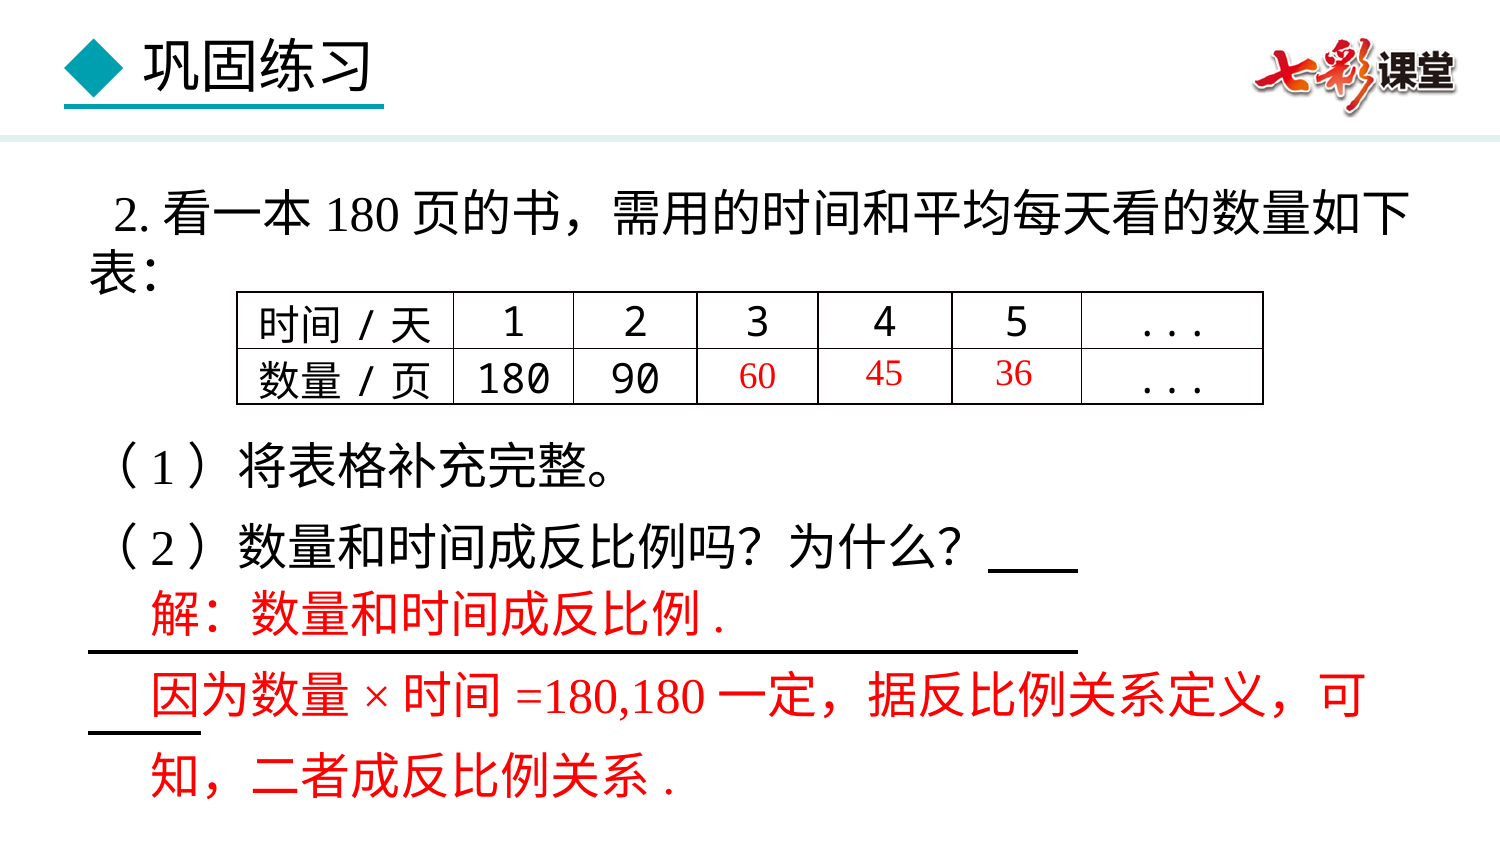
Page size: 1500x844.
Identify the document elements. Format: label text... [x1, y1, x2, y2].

table_header 2 [574, 293, 696, 348]
table_cell 180 [454, 349, 573, 403]
table_header 5 [953, 293, 1081, 348]
table_cell [953, 349, 1081, 403]
text_box 60 [723, 343, 833, 404]
table_header 时间/天 [238, 293, 453, 348]
table_header 1 [454, 293, 573, 348]
text_box 45 [850, 340, 959, 401]
text_box 解：数量和时间成反比例. 因为数量×时间=180,180一定，据反比例关系定义，可知，二者成反比例关系. [135, 553, 1416, 812]
table_cell ... [1082, 349, 1262, 403]
text_box 2.看一本180页的书，需用的时间和平均每天看的数量如下表： [73, 173, 1492, 309]
table_header ... [1082, 293, 1262, 348]
text_box 36 [980, 340, 1089, 401]
table_cell 90 [574, 349, 696, 403]
table_cell [698, 349, 723, 403]
picture [1249, 32, 1461, 118]
table_cell [833, 349, 951, 403]
table_header 3 [698, 293, 817, 348]
table_cell 数量/页 [238, 349, 453, 403]
table_header 4 [819, 293, 951, 348]
text_box （1）将表格补充完整。 （2）数量和时间成反比例吗？为什么？ [73, 405, 1101, 745]
